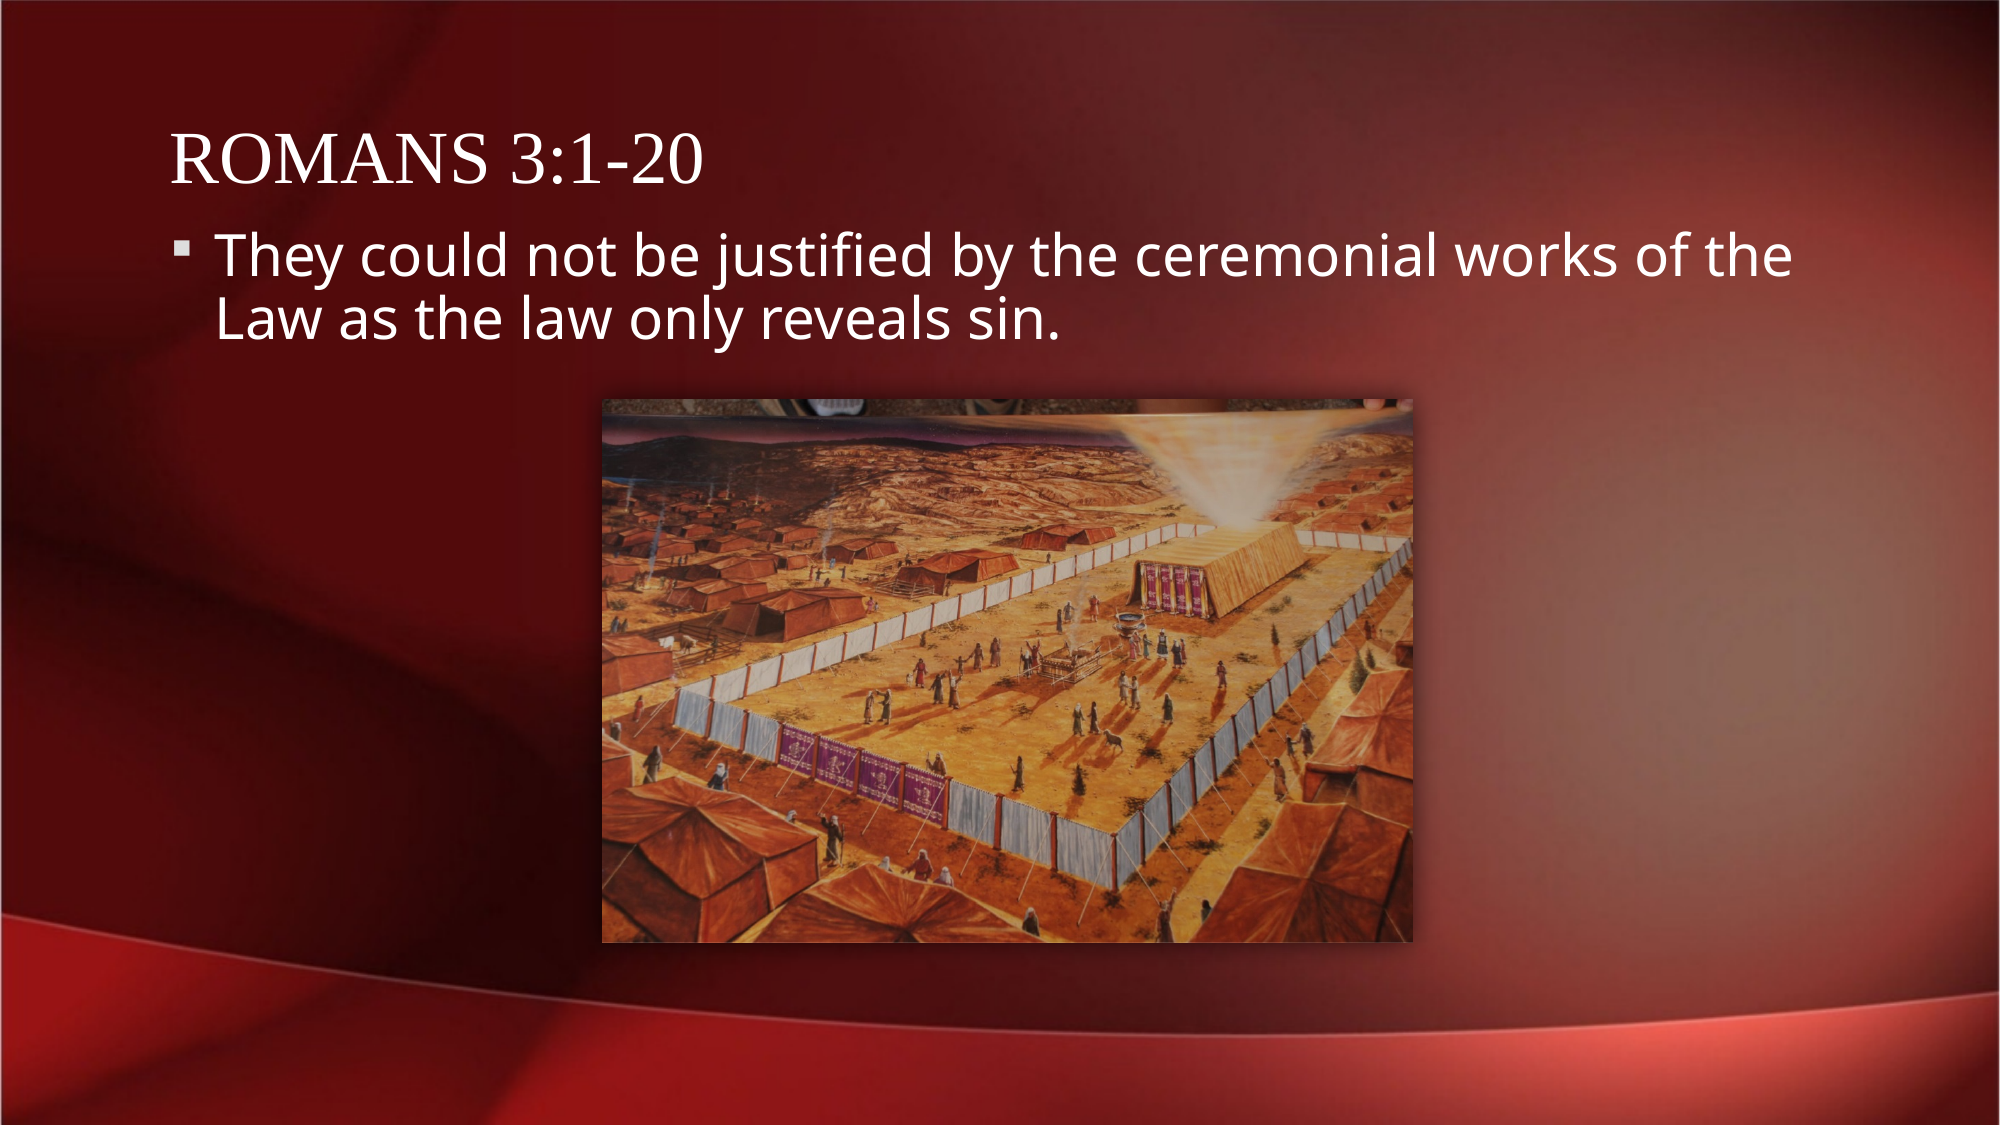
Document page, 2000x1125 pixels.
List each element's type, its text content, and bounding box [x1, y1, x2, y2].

picture [0, 0, 2000, 1125]
title Romans 3:1-20 [149, 8, 1850, 209]
list They could not be justified by the ceremonial works of the Law as the law only reveals sin. [149, 216, 1850, 950]
